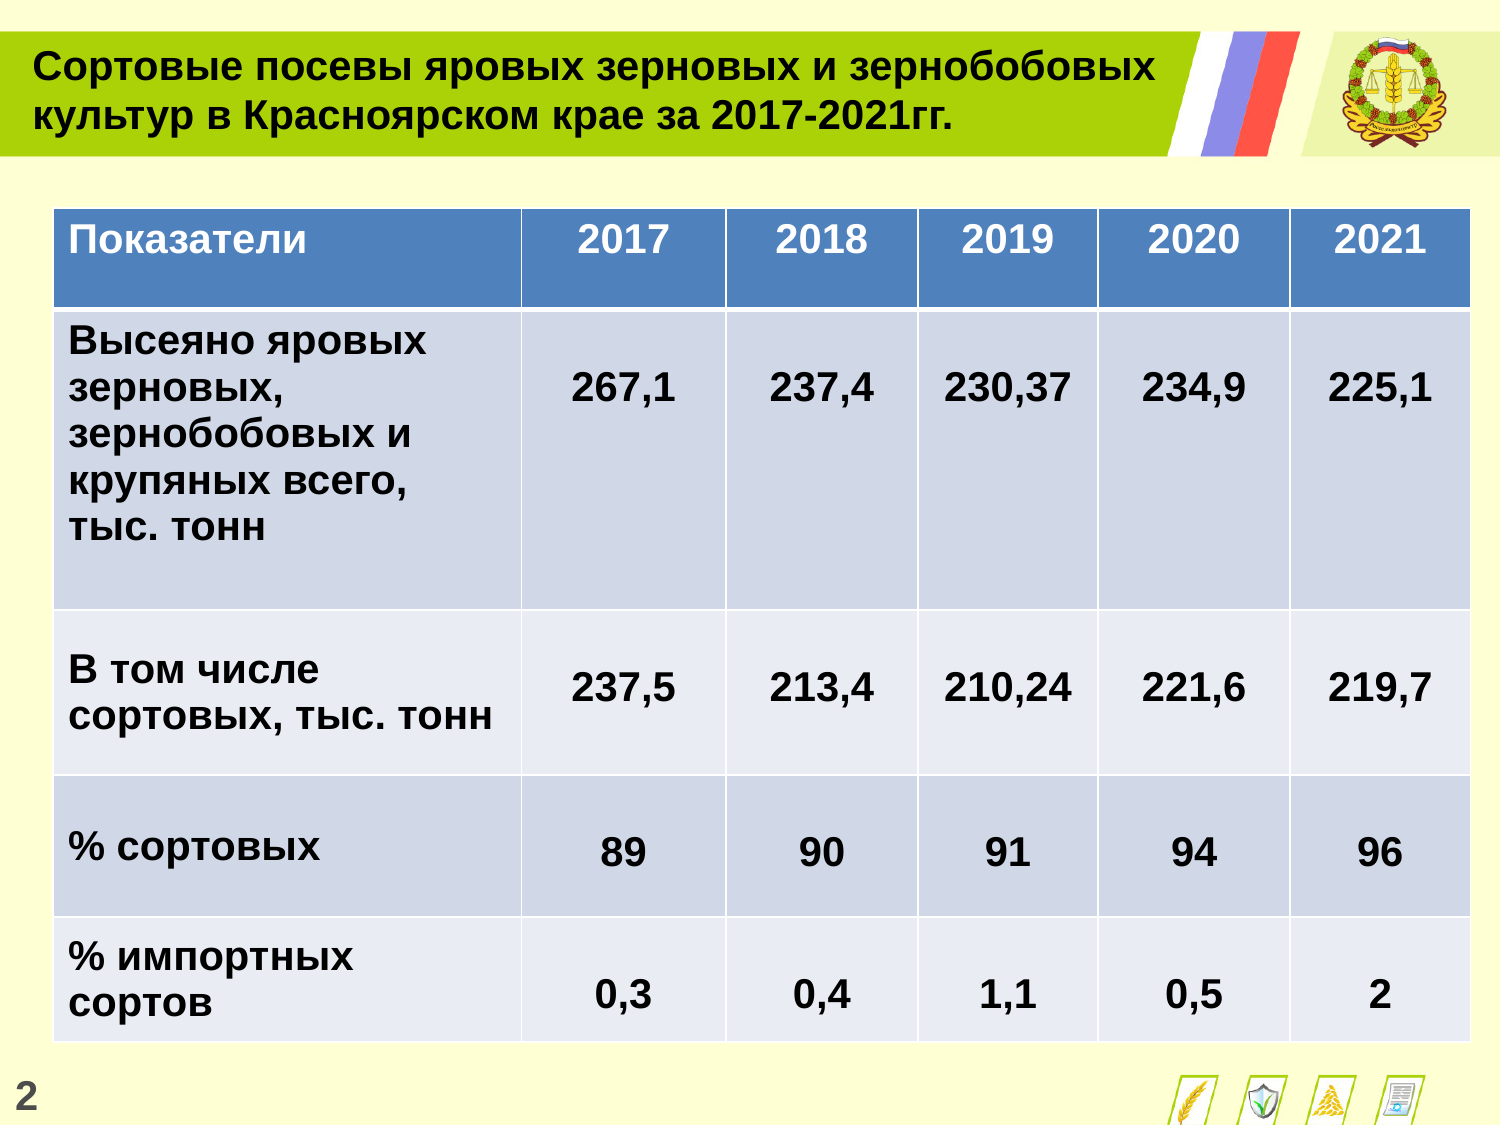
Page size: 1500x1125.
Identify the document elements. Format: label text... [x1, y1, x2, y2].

table_header 2018 [727, 209, 917, 307]
table_cell % сортовых [54, 776, 521, 916]
table_cell 2 [1291, 918, 1470, 1041]
table_cell 91 [919, 776, 1097, 916]
table_cell В том числе сортовых, тыс. тонн [54, 611, 521, 774]
table_cell 237,4 [727, 312, 917, 609]
table_cell 0,5 [1099, 918, 1289, 1041]
table_cell 210,24 [919, 611, 1097, 774]
slide_number 2 [0, 1075, 89, 1112]
table_cell 234,9 [1099, 312, 1289, 609]
text_box [74, 45, 1425, 207]
table_cell % импортных сортов [54, 918, 521, 1041]
table_cell 225,1 [1291, 312, 1470, 609]
table_cell 1,1 [919, 918, 1097, 1041]
table_cell 90 [727, 776, 917, 916]
table_cell 267,1 [522, 312, 725, 609]
table_cell 237,5 [522, 611, 725, 774]
table_header 2017 [522, 209, 725, 307]
table_cell 221,6 [1099, 611, 1289, 774]
table_cell 230,37 [919, 312, 1097, 609]
table_cell 213,4 [727, 611, 917, 774]
table_cell Высеяно яровых зерновых, зернобобовых и крупяных всего, тыс. тонн [54, 312, 521, 609]
table_header 2019 [919, 209, 1097, 307]
picture [0, 0, 1500, 1125]
table_cell 89 [522, 776, 725, 916]
table_cell 96 [1291, 776, 1470, 916]
table_header Показатели [54, 209, 521, 307]
table_cell 219,7 [1291, 611, 1470, 774]
table_cell 94 [1099, 776, 1289, 916]
table_header 2020 [1099, 209, 1289, 307]
title Сортовые посевы яровых зерновых и зернобобовых культур в Красноярском крае за 2017-2021гг. [17, 30, 1362, 161]
table_cell 0,4 [727, 918, 917, 1041]
table_cell 0,3 [522, 918, 725, 1041]
table_header 2021 [1291, 209, 1470, 307]
